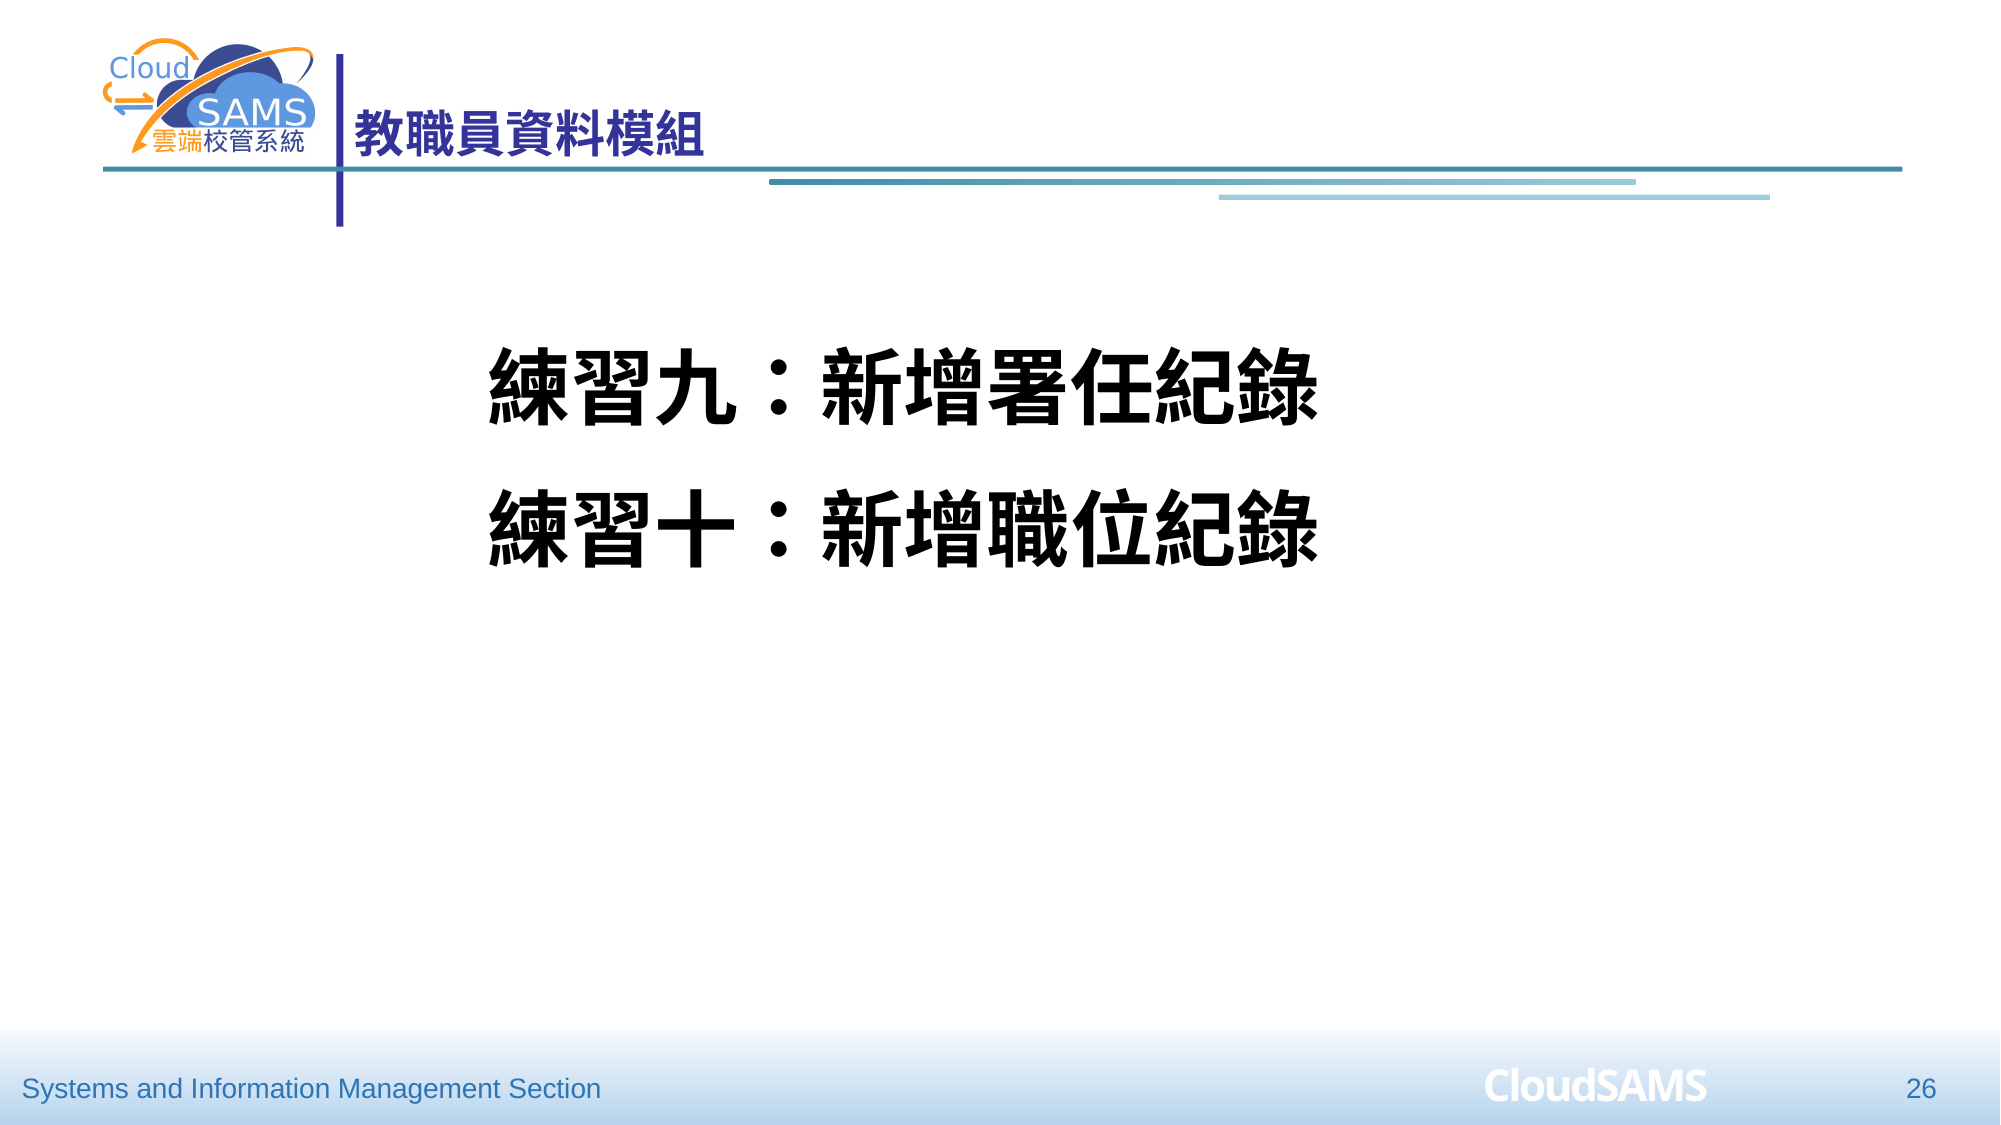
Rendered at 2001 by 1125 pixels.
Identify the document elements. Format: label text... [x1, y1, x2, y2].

text_box 練習九：新增署任紀錄 練習十：新增職位紀錄 [432, 327, 1375, 585]
picture [87, 7, 349, 175]
title 教職員資料模組 [340, 44, 1907, 170]
slide_number 26 [1755, 1063, 1952, 1125]
